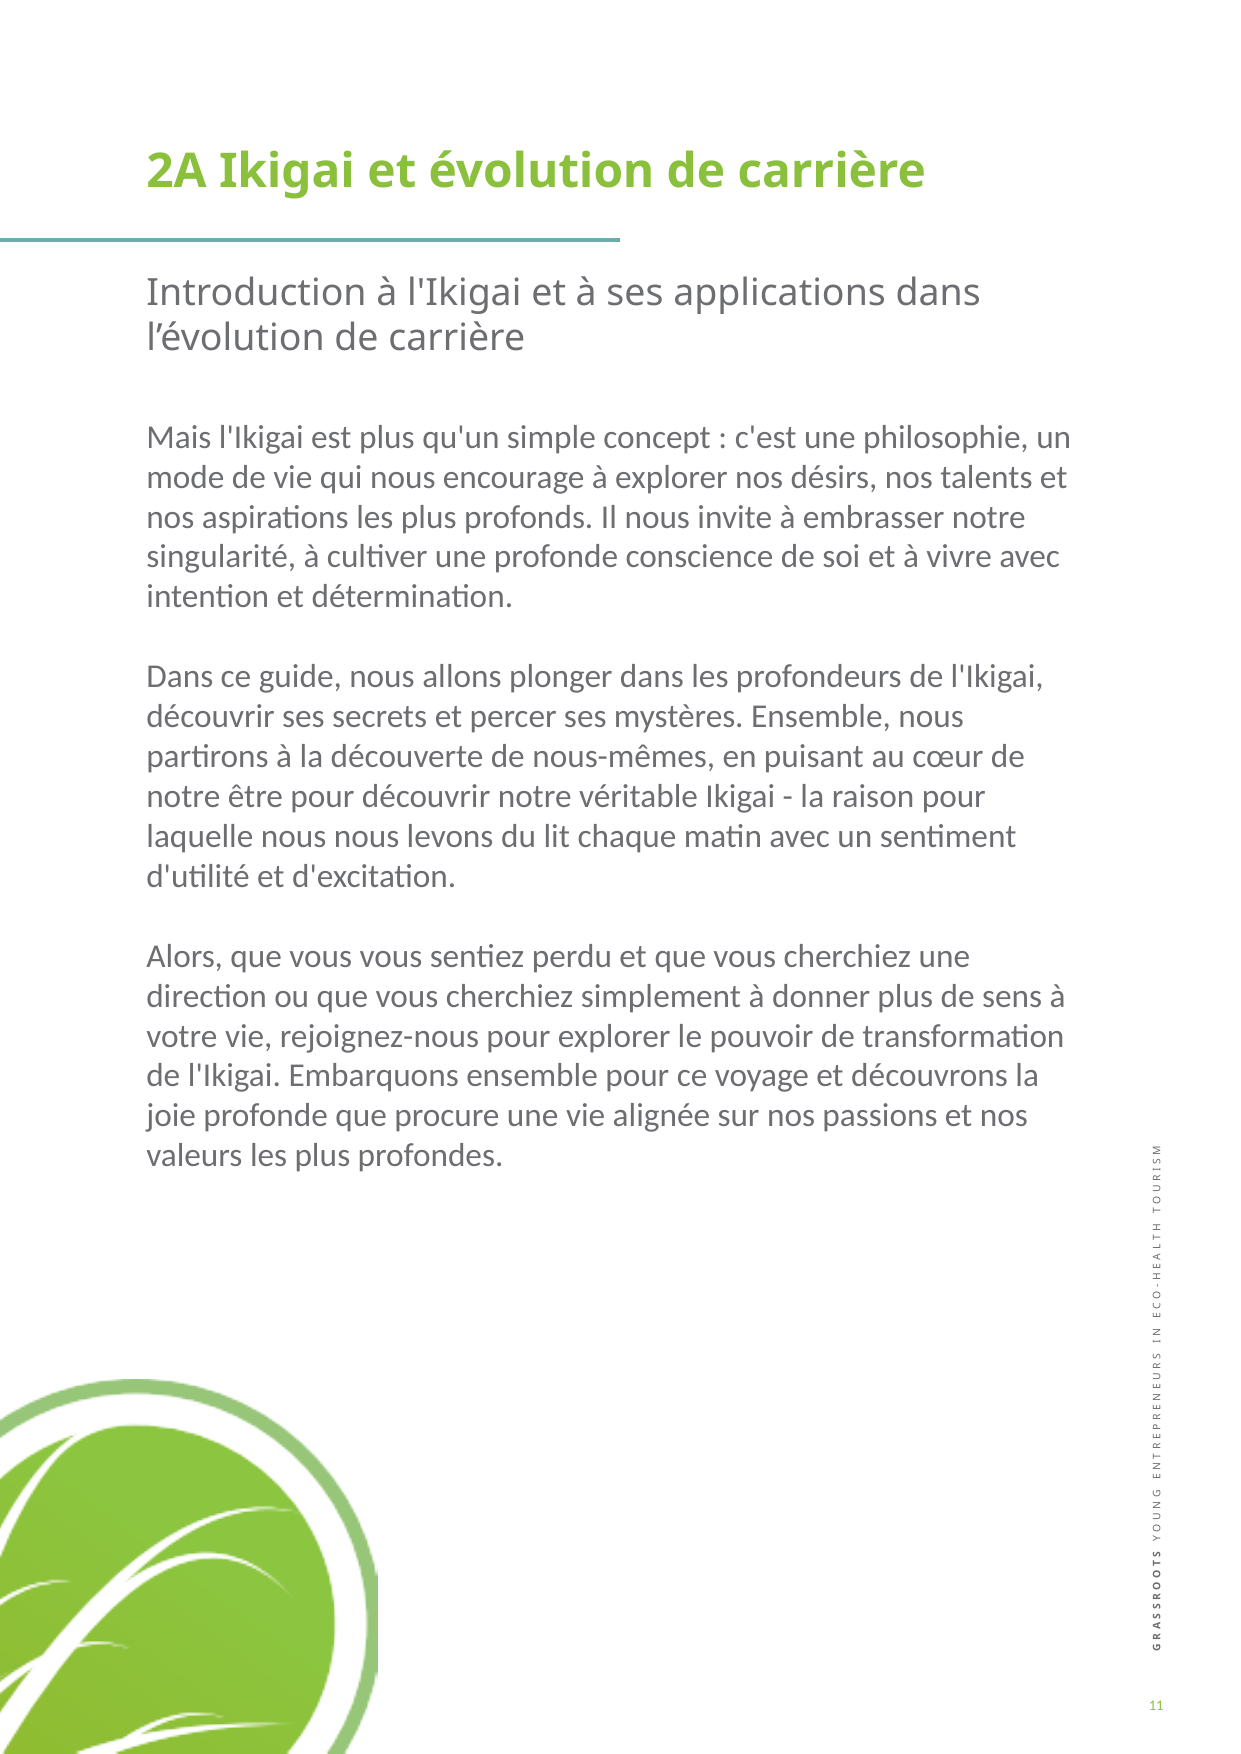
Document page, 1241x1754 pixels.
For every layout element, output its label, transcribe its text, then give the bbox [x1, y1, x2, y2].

list 2A Ikigai et évolution de carrière [131, 132, 1109, 242]
list Mais l'Ikigai est plus qu'un simple concept : c'est une philosophie, un mode de vie qui nous encourage à explorer nos désirs, nos talents et nos aspirations les plus profonds. Il nous invite à embrasser notre singularité, à cultiver une profonde conscience de soi et à vivre avec intention et détermination. Dans ce guide, nous allons plonger dans les profondeurs de l'Ikigai, découvrir ses secrets et percer ses mystères. Ensemble, nous partirons à la découverte de nous-mêmes, en puisant au cœur de notre être pour découvrir notre véritable Ikigai - la raison pour laquelle nous nous levons du lit chaque matin avec un sentiment d'utilité et d'excitation. Alors, que vous vous sentiez perdu et que vous cherchiez une direction ou que vous cherchiez simplement à donner plus de sens à votre vie, rejoignez-nous pour explorer le pouvoir de transformation de l'Ikigai. Embarquons ensemble pour ce voyage et découvrons la joie profonde que procure une vie alignée sur nos passions et nos valeurs les plus profondes. [131, 407, 1109, 1622]
list Introduction à l'Ikigai et à ses applications dans l’évolution de carrière [131, 260, 1109, 389]
slide_number 11 [1125, 1666, 1187, 1743]
